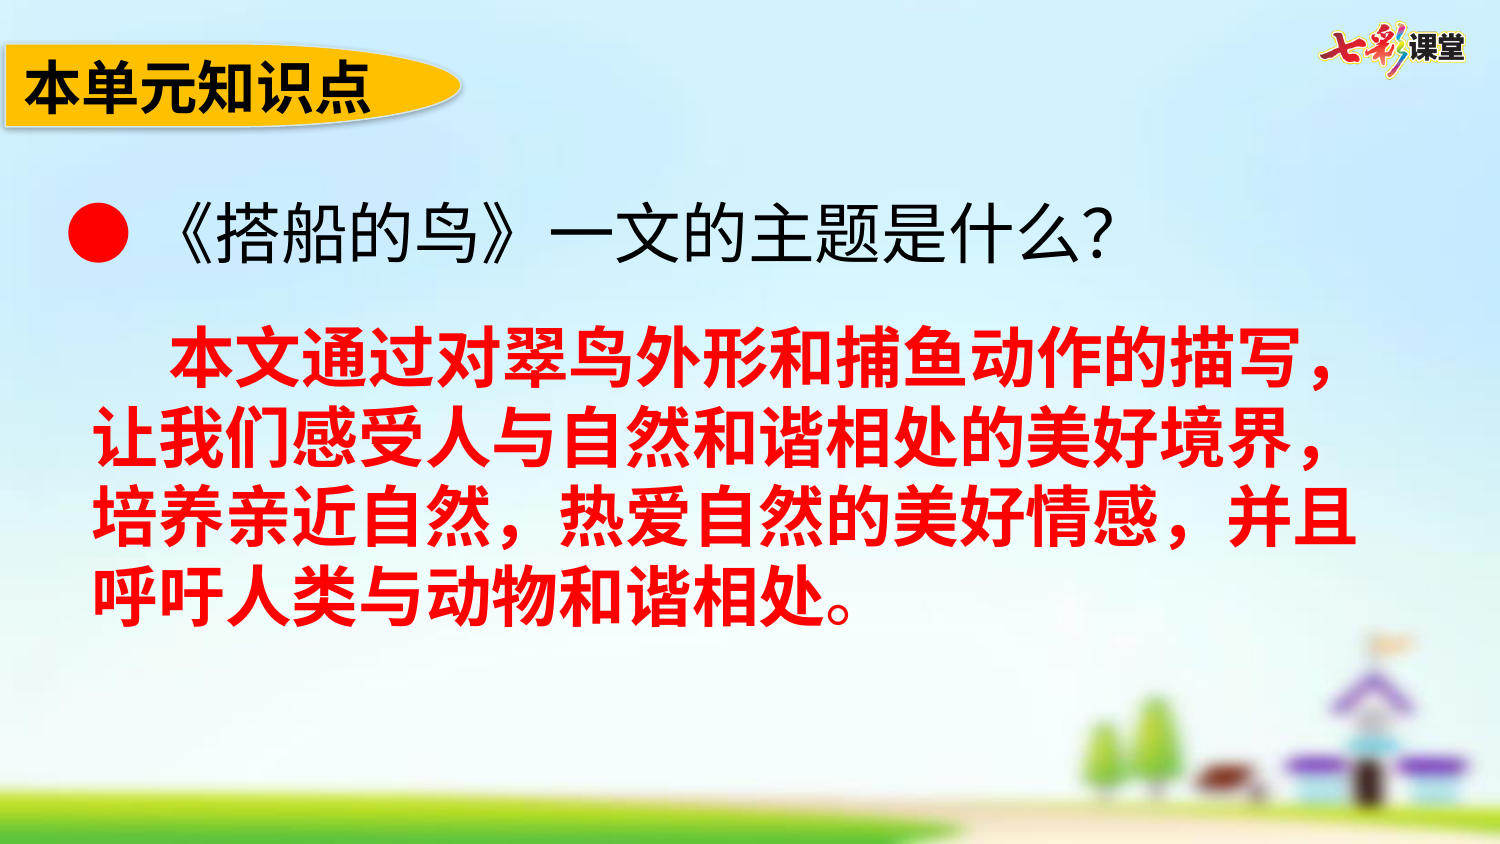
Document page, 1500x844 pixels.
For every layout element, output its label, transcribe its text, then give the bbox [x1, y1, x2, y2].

text_box 本文通过对翠鸟外形和捕鱼动作的描写，让我们感受人与自然和谐相处的美好境界，培养亲近自然，热爱自然的美好情感，并且呼吁人类与动物和谐相处。 [76, 307, 1412, 643]
picture [0, 0, 1500, 844]
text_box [0, 43, 462, 128]
text_box ●《搭船的鸟》一文的主题是什么？ [50, 184, 1436, 279]
